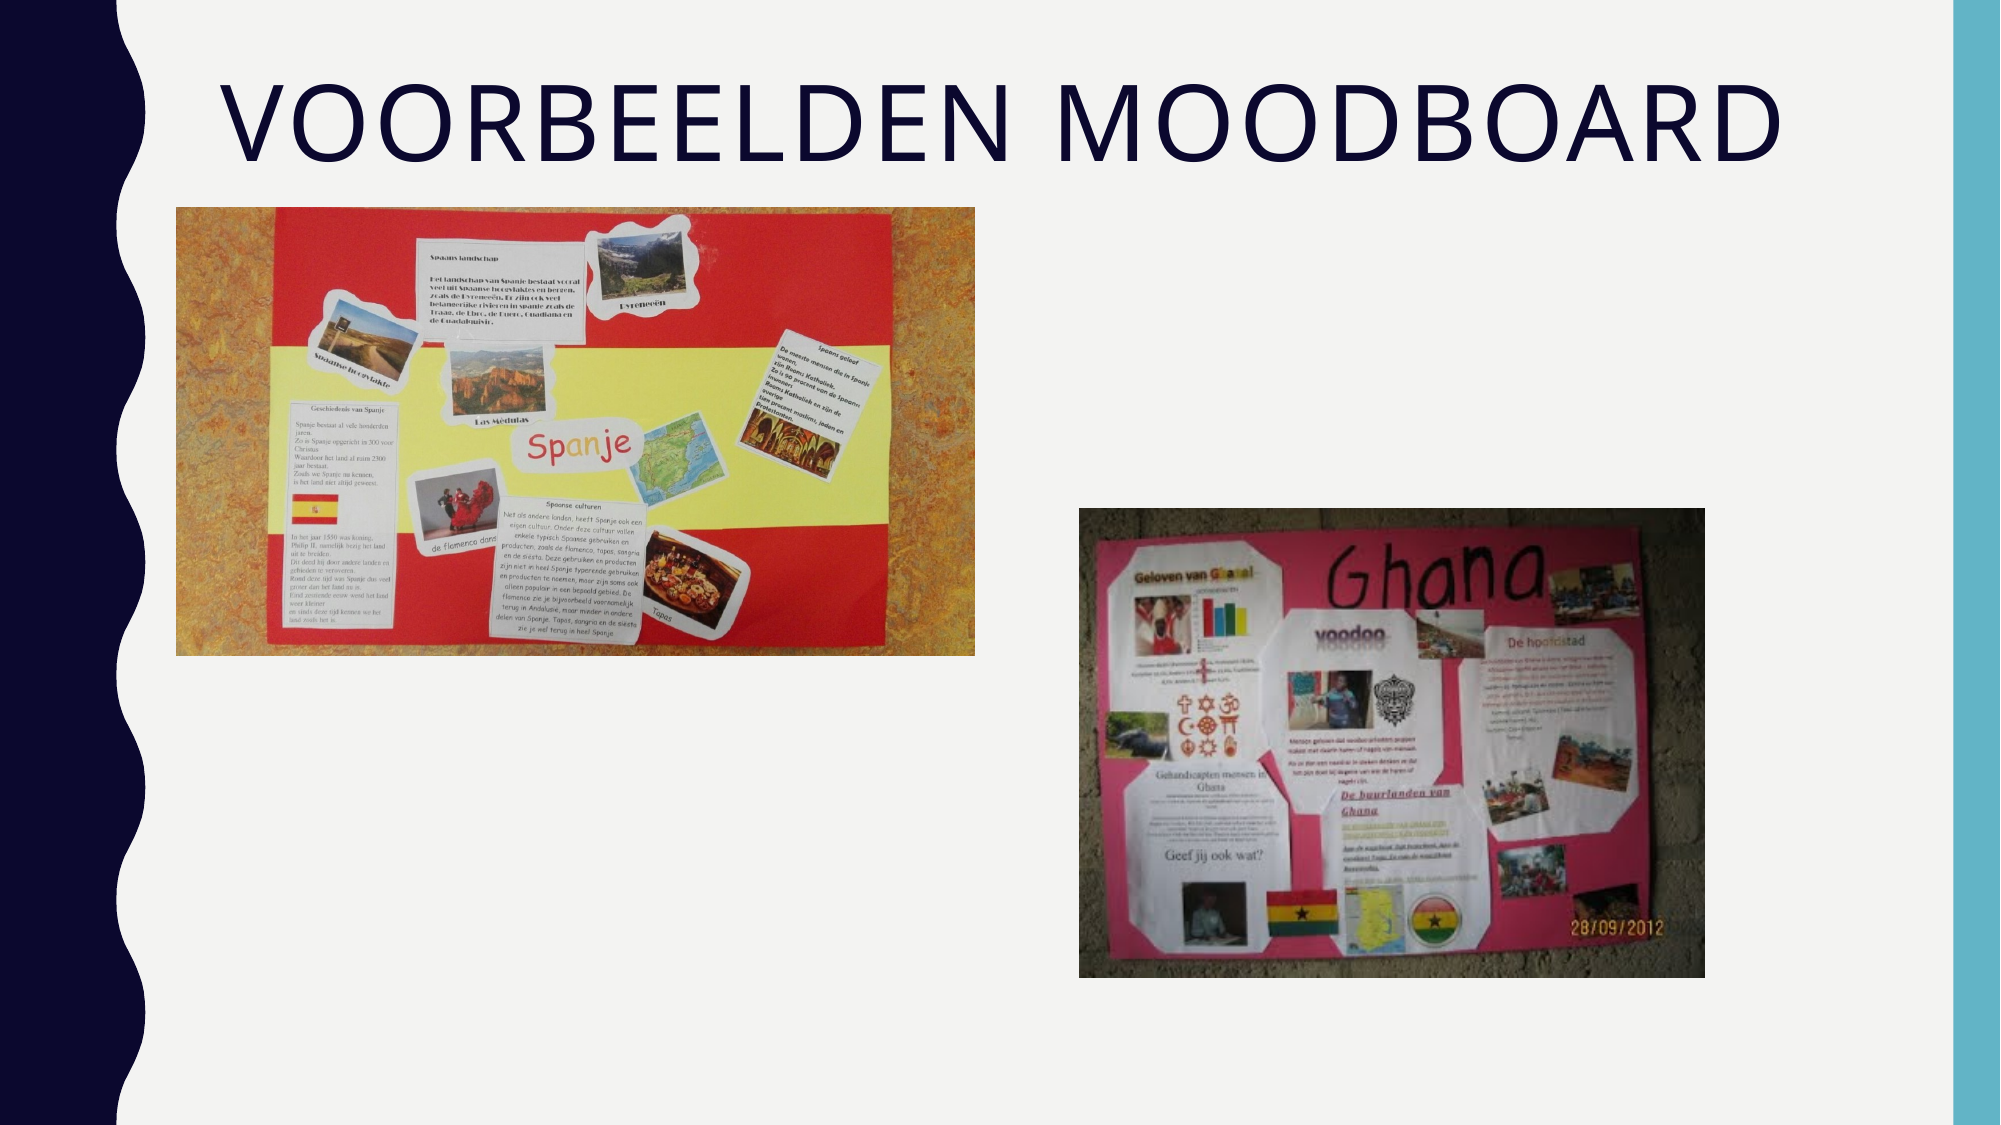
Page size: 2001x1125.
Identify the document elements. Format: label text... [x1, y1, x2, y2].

picture [1079, 508, 1705, 978]
title Voorbeelden moodboard [205, 62, 1875, 308]
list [176, 207, 975, 656]
